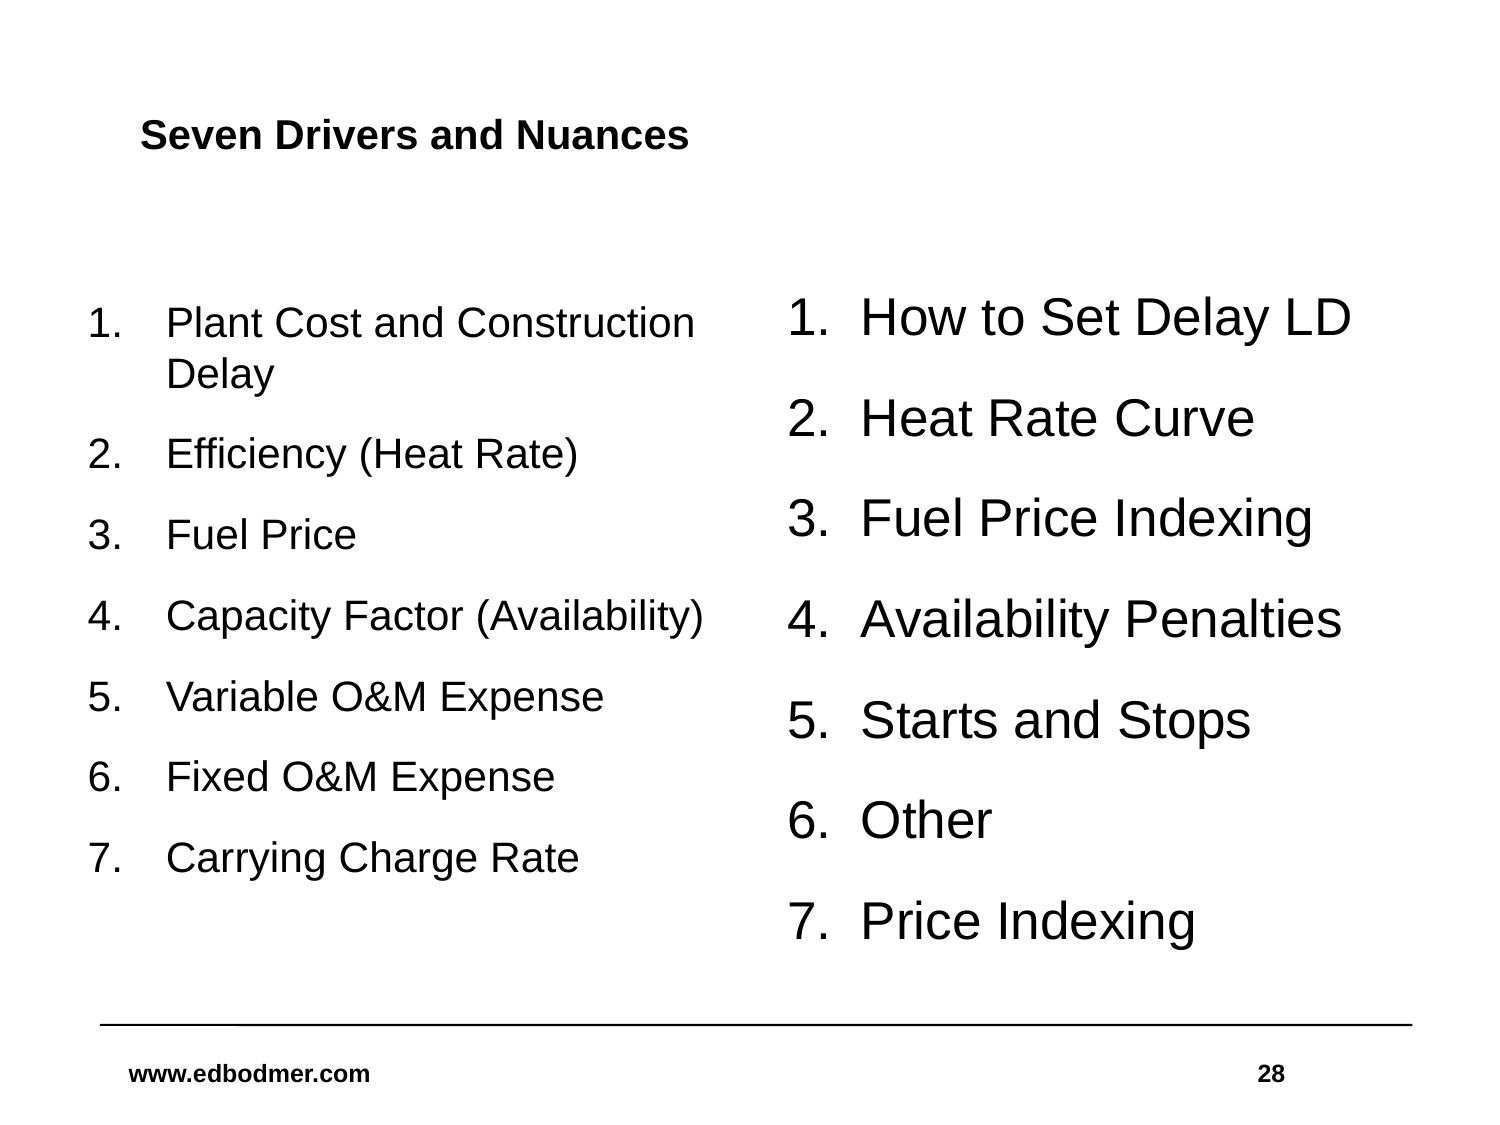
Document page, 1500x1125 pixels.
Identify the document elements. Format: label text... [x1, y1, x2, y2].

title Seven Drivers and Nuances [125, 99, 1288, 225]
text_box Plant Cost and Construction Delay Efficiency (Heat Rate) Fuel Price Capacity Factor (Availability) Variable O&M Expense Fixed O&M Expense Carrying Charge Rate [62, 287, 726, 936]
list How to Set Delay LD Heat Rate Curve Fuel Price Indexing Availability Penalties Starts and Stops Other Price Indexing [762, 275, 1450, 963]
